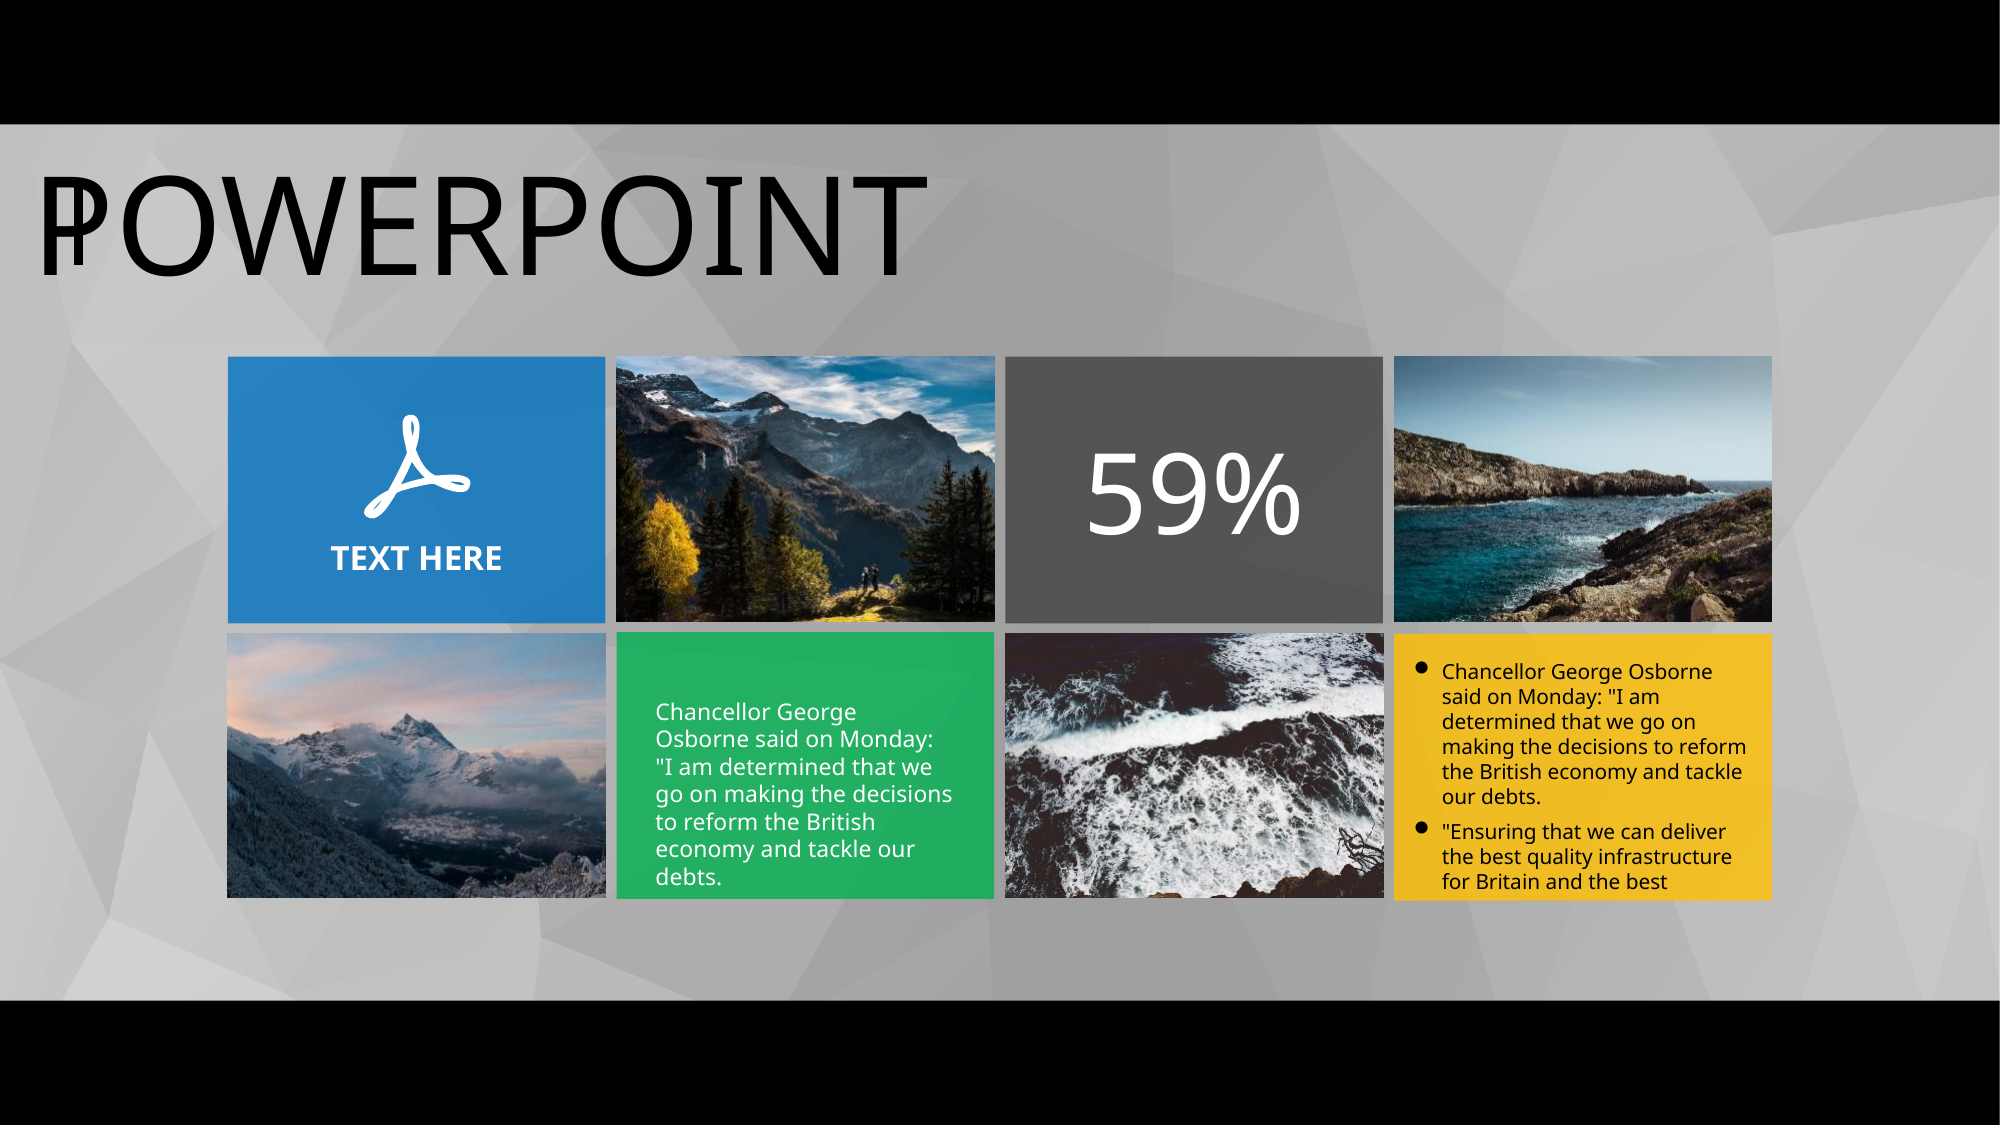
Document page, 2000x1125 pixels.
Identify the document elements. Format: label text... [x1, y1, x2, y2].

text_box [227, 356, 606, 624]
picture [227, 633, 606, 898]
picture [616, 356, 995, 622]
picture [1005, 633, 1384, 898]
text_box Chancellor George Osborne said on Monday: "I am determined that we go on making the decisions to reform the British economy and tackle our debts. "Ensuring that we can deliver the best quality infrastructure for Britain and the best [1399, 651, 1767, 901]
text_box [1393, 633, 1773, 902]
text_box 59% [1004, 356, 1384, 624]
text_box [616, 631, 995, 900]
text_box Chancellor George Osborne said on Monday: "I am determined that we go on making the decisions to reform the British economy and tackle our debts. [640, 690, 971, 898]
text_box [364, 414, 471, 519]
text_box TEXT HERE [315, 529, 518, 585]
picture [1394, 356, 1772, 622]
text_box POWERPOINT [17, 130, 945, 310]
